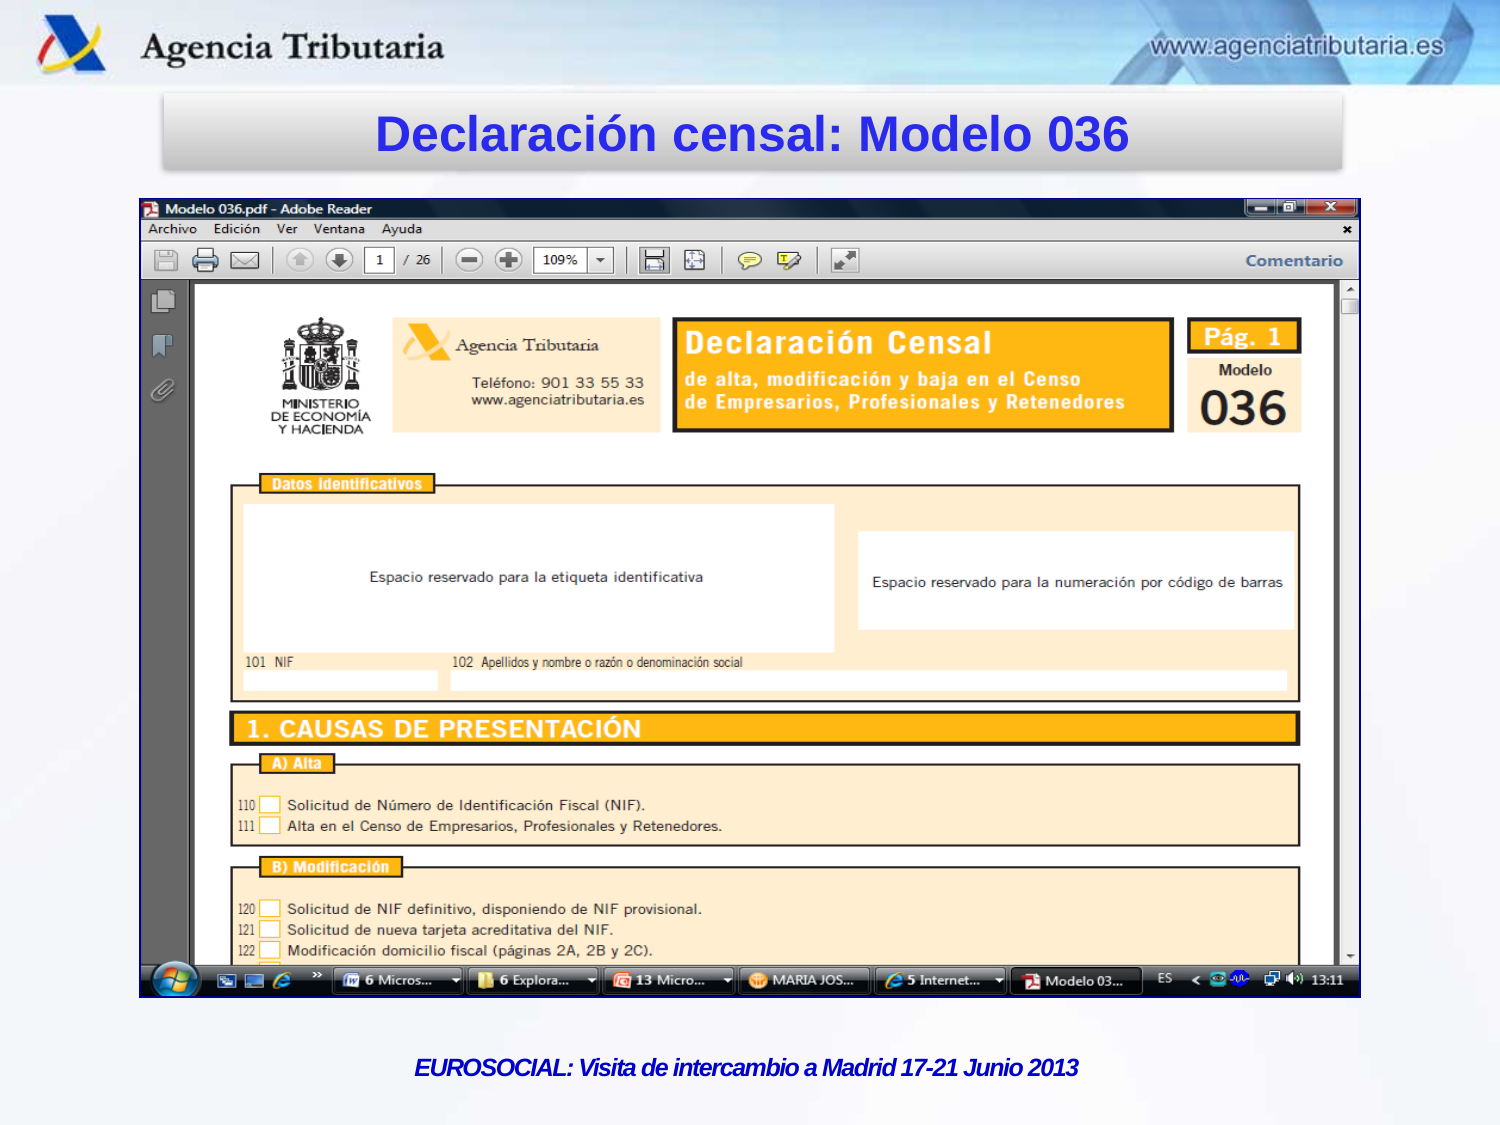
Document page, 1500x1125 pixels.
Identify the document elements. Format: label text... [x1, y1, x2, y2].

picture [0, 0, 1500, 1125]
text_box EUROSOCIAL: Visita de intercambio a Madrid 17-21 Junio 2013 [46, 1044, 1454, 1090]
text_box Declaración censal: Modelo 036 [163, 93, 1343, 169]
